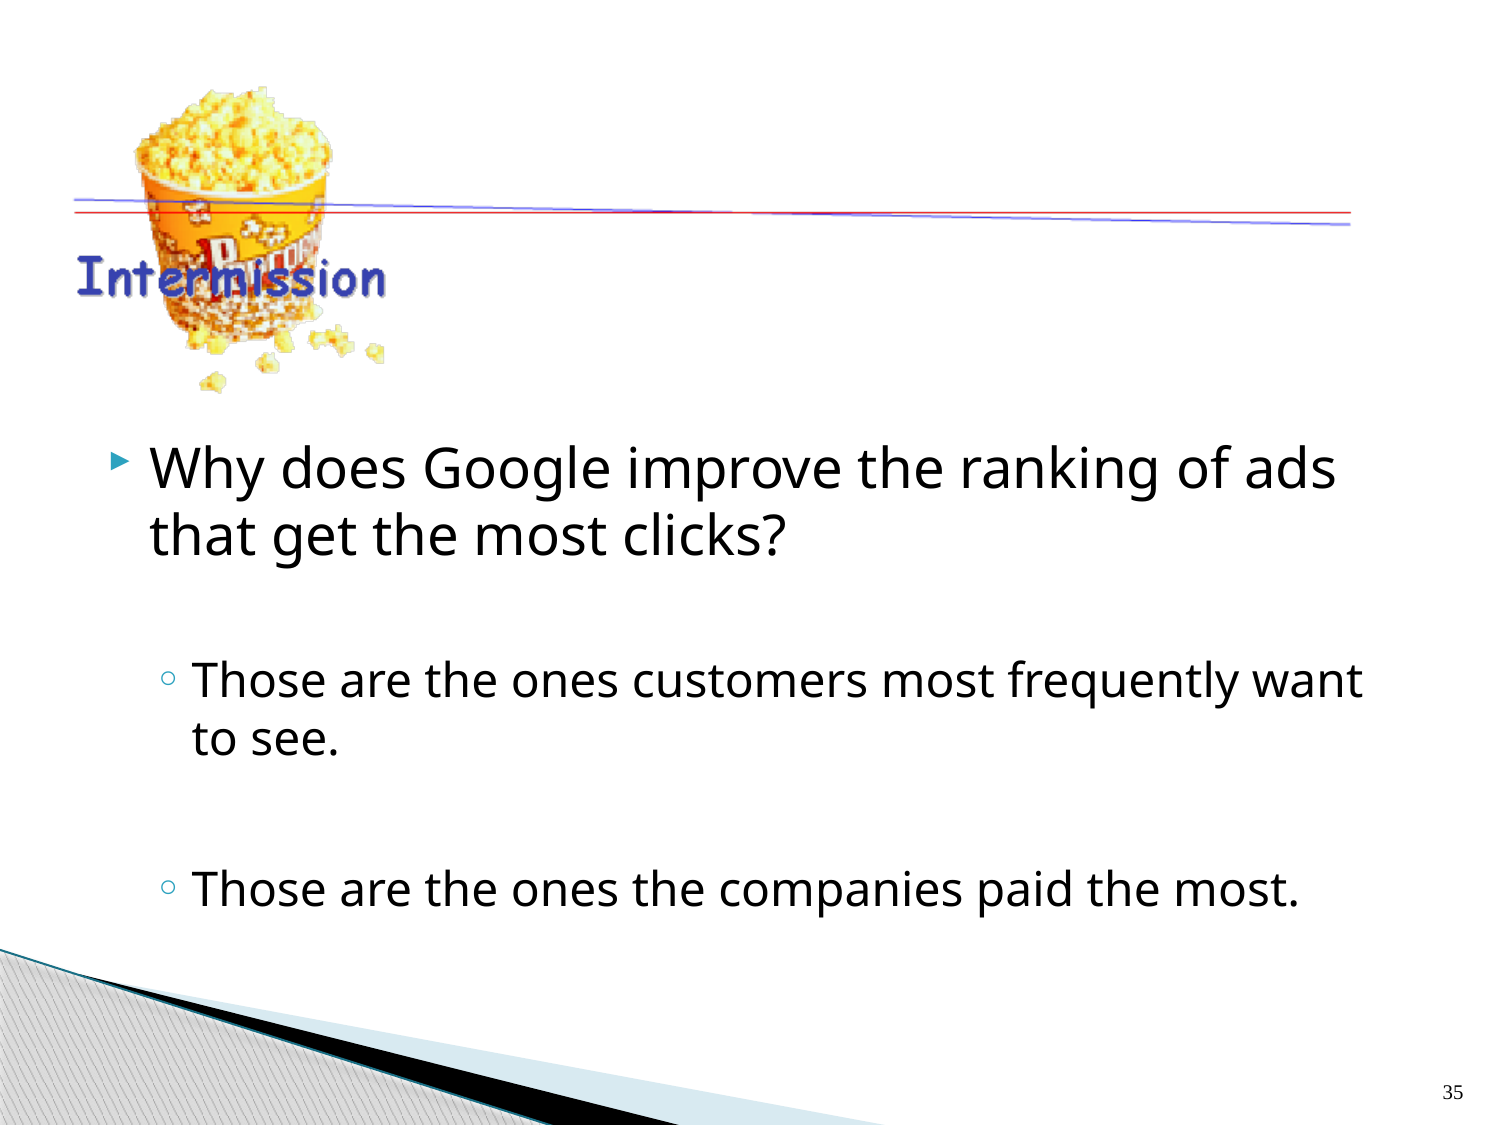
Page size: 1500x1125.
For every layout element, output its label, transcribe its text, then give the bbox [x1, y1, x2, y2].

list Why does Google improve the ranking of ads that get the most clicks? Those are the ones customers most frequently want to see. Those are the ones the companies paid the most. [75, 424, 1388, 1000]
slide_number 35 [1418, 1051, 1479, 1112]
picture [62, 74, 1352, 451]
